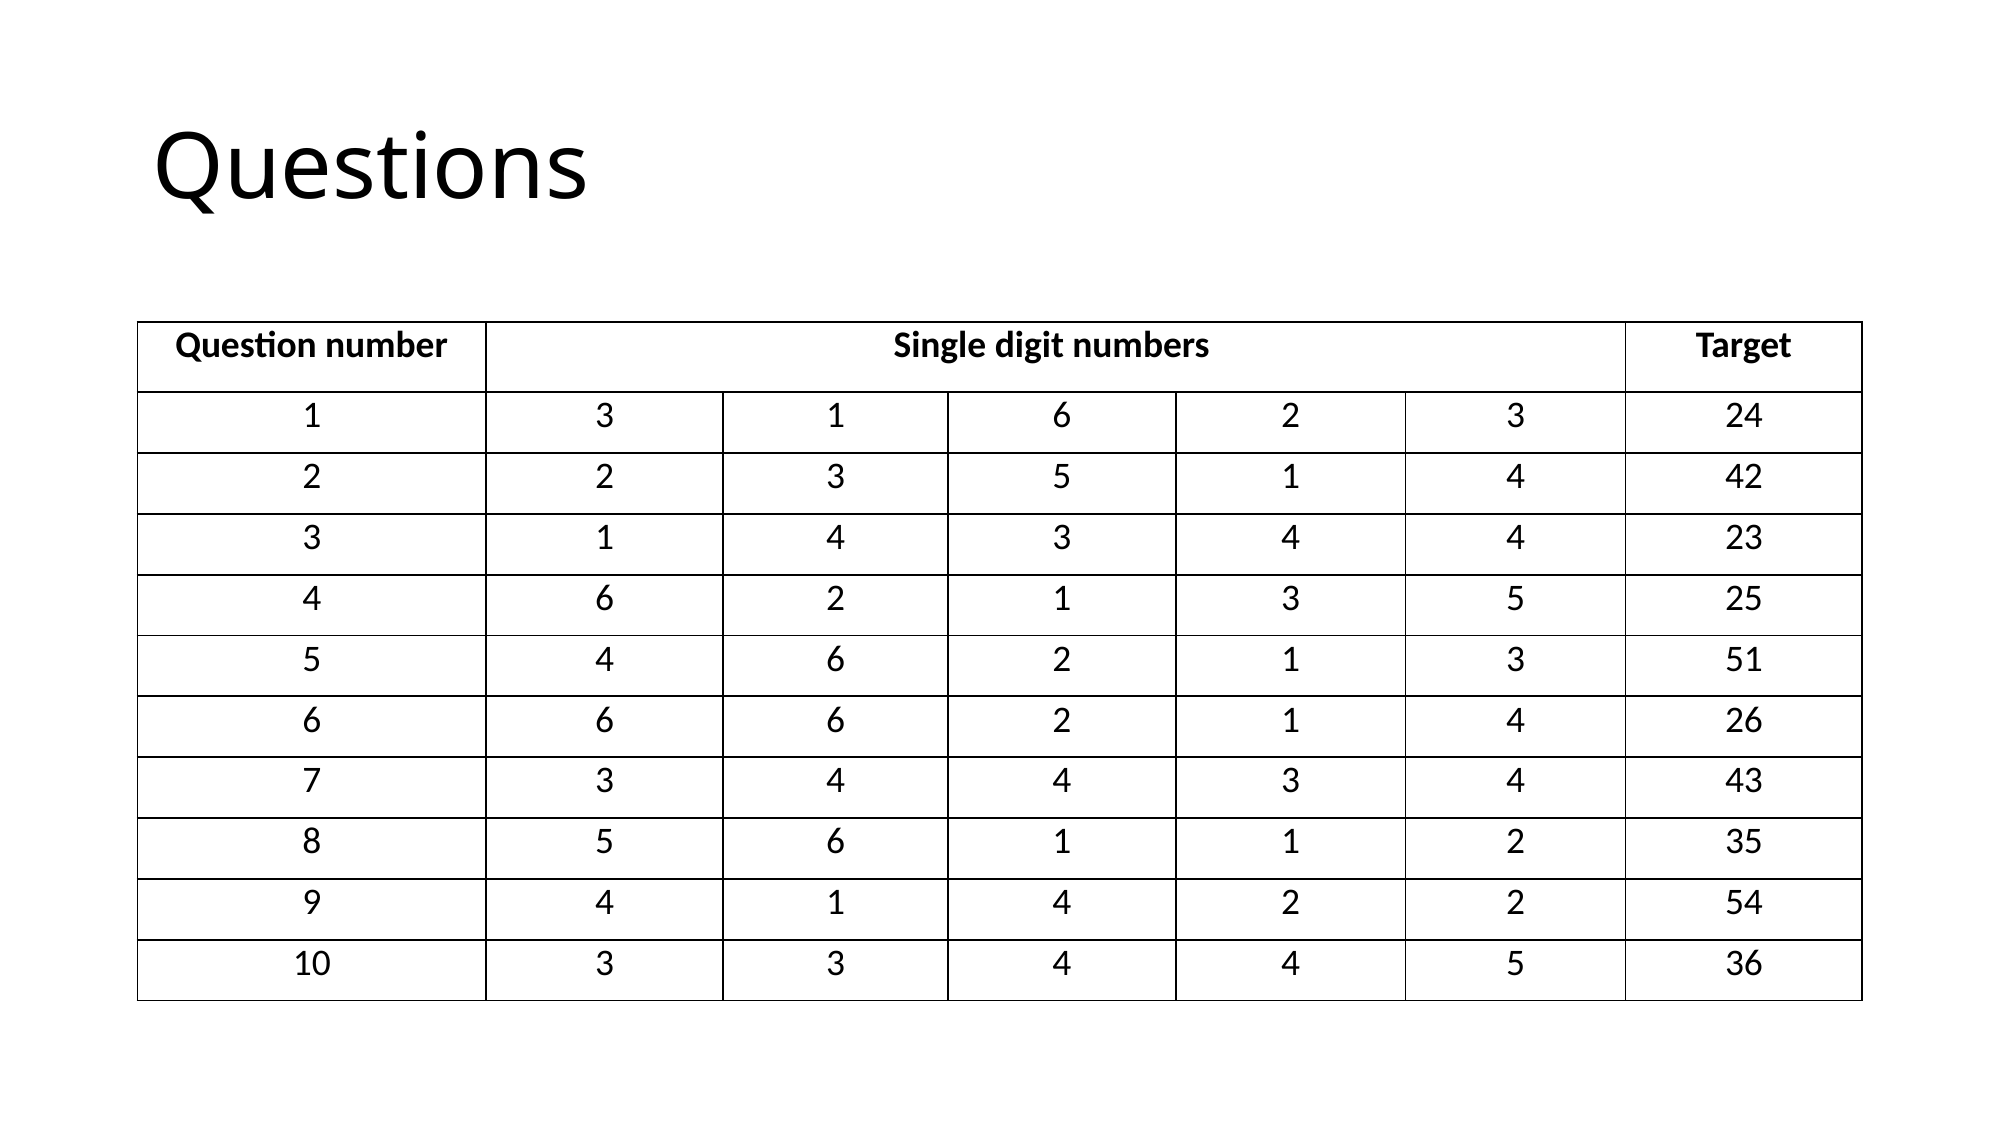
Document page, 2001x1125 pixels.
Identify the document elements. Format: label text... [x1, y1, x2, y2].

table_cell 2 [1406, 880, 1625, 939]
table_cell 5 [1406, 941, 1625, 1000]
table_cell 4 [487, 636, 722, 695]
table_cell 6 [724, 697, 947, 756]
table_cell 3 [1406, 393, 1625, 452]
table_cell 3 [724, 941, 947, 1000]
table_cell 4 [1406, 454, 1625, 513]
table_cell 2 [487, 454, 722, 513]
table_cell 54 [1626, 880, 1861, 939]
table_cell 1 [138, 393, 485, 452]
table_cell 2 [949, 697, 1175, 756]
table_cell 42 [1626, 454, 1861, 513]
table_cell 6 [138, 697, 485, 756]
table_cell 4 [138, 576, 485, 635]
table_cell 6 [724, 636, 947, 695]
table_cell 1 [1177, 697, 1405, 756]
table_cell 4 [724, 515, 947, 574]
table_cell 6 [487, 697, 722, 756]
table_cell 4 [487, 880, 722, 939]
table_cell 10 [138, 941, 485, 1000]
table_cell 4 [724, 758, 947, 817]
table_cell 1 [487, 515, 722, 574]
table_header Question number [138, 323, 485, 391]
table_cell 4 [1406, 697, 1625, 756]
table_cell 1 [1177, 636, 1405, 695]
table_cell 2 [1177, 880, 1405, 939]
table_cell 2 [724, 576, 947, 635]
table_cell 5 [138, 636, 485, 695]
table_cell 2 [1406, 819, 1625, 878]
table_cell 2 [1177, 393, 1405, 452]
table_cell 2 [949, 636, 1175, 695]
table_cell 4 [949, 941, 1175, 1000]
table_cell 7 [138, 758, 485, 817]
table_cell 43 [1626, 758, 1861, 817]
table_cell 3 [1177, 576, 1405, 635]
table_cell 3 [487, 393, 722, 452]
table_cell 36 [1626, 941, 1861, 1000]
table_cell 26 [1626, 697, 1861, 756]
table_cell 4 [1177, 515, 1405, 574]
table_cell 3 [949, 515, 1175, 574]
table_cell 6 [487, 576, 722, 635]
table_cell 5 [487, 819, 722, 878]
table_cell 1 [949, 576, 1175, 635]
table_cell 3 [1406, 636, 1625, 695]
table_cell 25 [1626, 576, 1861, 635]
table_cell 1 [949, 819, 1175, 878]
table_cell 51 [1626, 636, 1861, 695]
table_cell 4 [1406, 515, 1625, 574]
table_cell 1 [1177, 454, 1405, 513]
table_cell 4 [1406, 758, 1625, 817]
table_cell 3 [138, 515, 485, 574]
table_cell 6 [724, 819, 947, 878]
table_cell 35 [1626, 819, 1861, 878]
table_cell 1 [1177, 819, 1405, 878]
table_cell 5 [949, 454, 1175, 513]
table_cell 5 [1406, 576, 1625, 635]
table_cell 3 [487, 941, 722, 1000]
table_cell 23 [1626, 515, 1861, 574]
table_header Single digit numbers [487, 323, 1625, 391]
table_cell 9 [138, 880, 485, 939]
table_cell 24 [1626, 393, 1861, 452]
title Questions [137, 59, 1863, 278]
table_cell 3 [1177, 758, 1405, 817]
table_cell 1 [724, 393, 947, 452]
table_cell 4 [949, 880, 1175, 939]
table_cell 4 [1177, 941, 1405, 1000]
table_cell 6 [949, 393, 1175, 452]
table_cell 3 [487, 758, 722, 817]
table_cell 1 [724, 880, 947, 939]
table_cell 4 [949, 758, 1175, 817]
table_cell 8 [138, 819, 485, 878]
table_header Target [1626, 323, 1861, 391]
table_cell 2 [138, 454, 485, 513]
table_cell 3 [724, 454, 947, 513]
